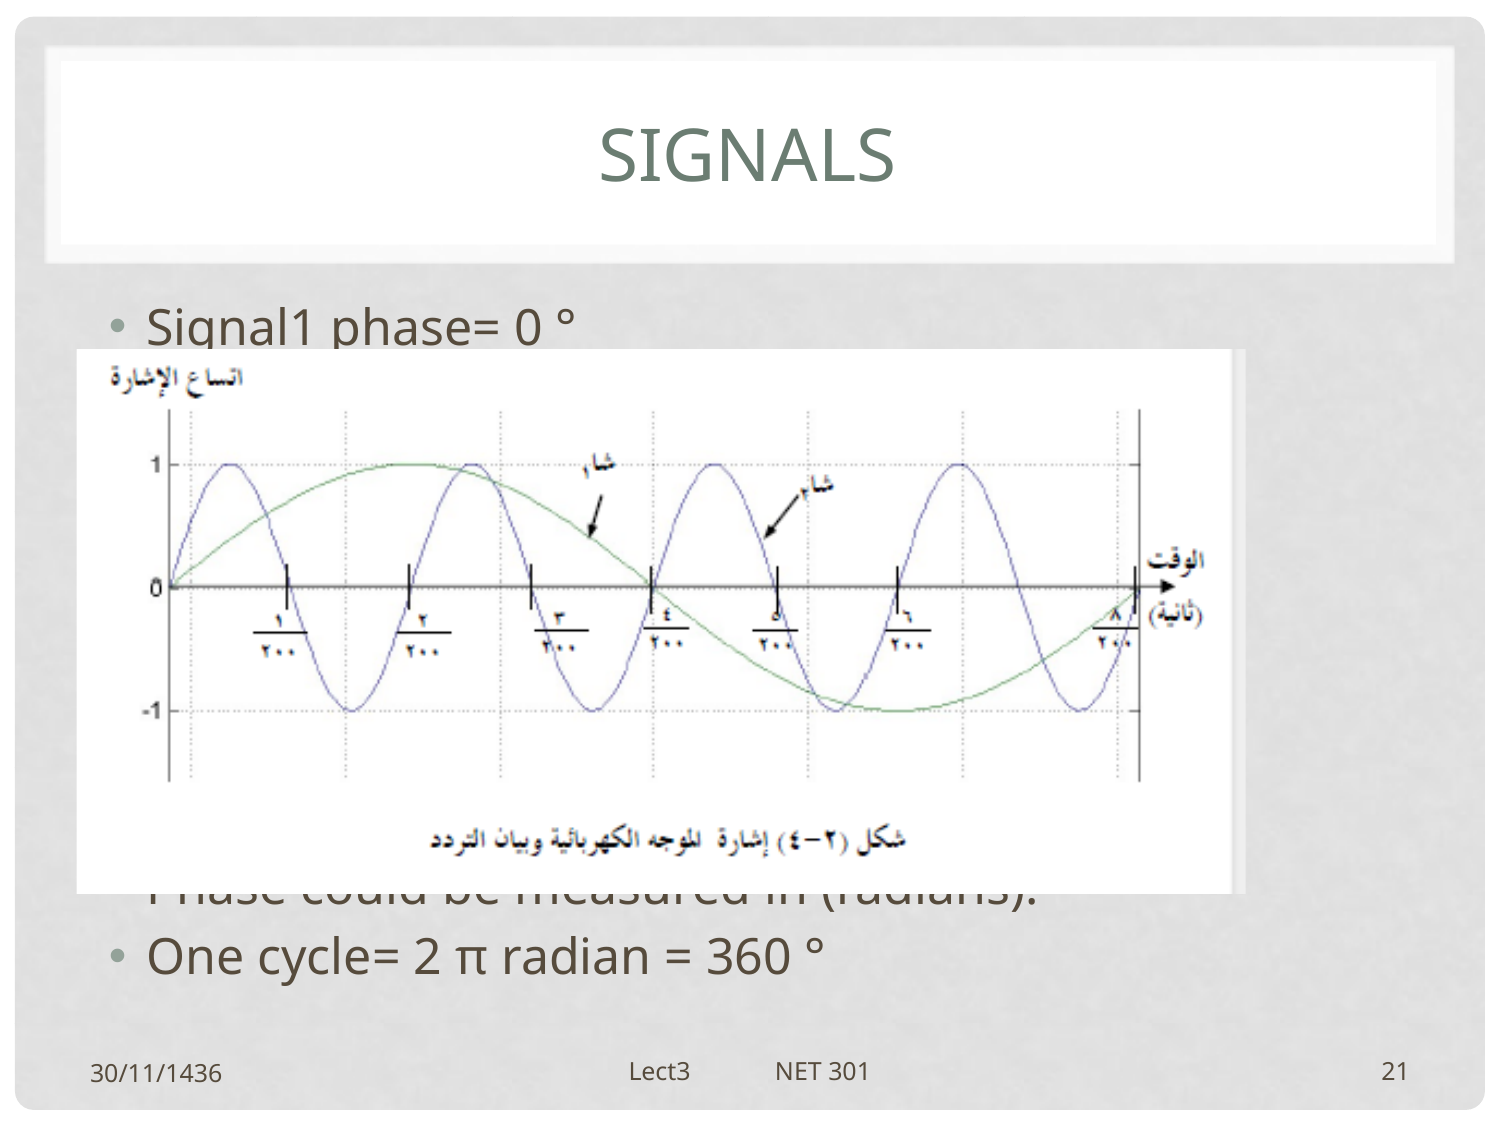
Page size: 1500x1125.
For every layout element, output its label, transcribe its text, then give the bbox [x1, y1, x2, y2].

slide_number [75, 1042, 425, 1103]
title Signals [69, 66, 1425, 238]
picture [76, 349, 1246, 894]
footer Lect3 NET 301 [512, 1042, 988, 1103]
list Signal1 phase= 0 ° Phase could be measured in (radians). One cycle= 2 π radian = 360 ° [75, 287, 1425, 1005]
slide_number 21 [1074, 1042, 1425, 1103]
